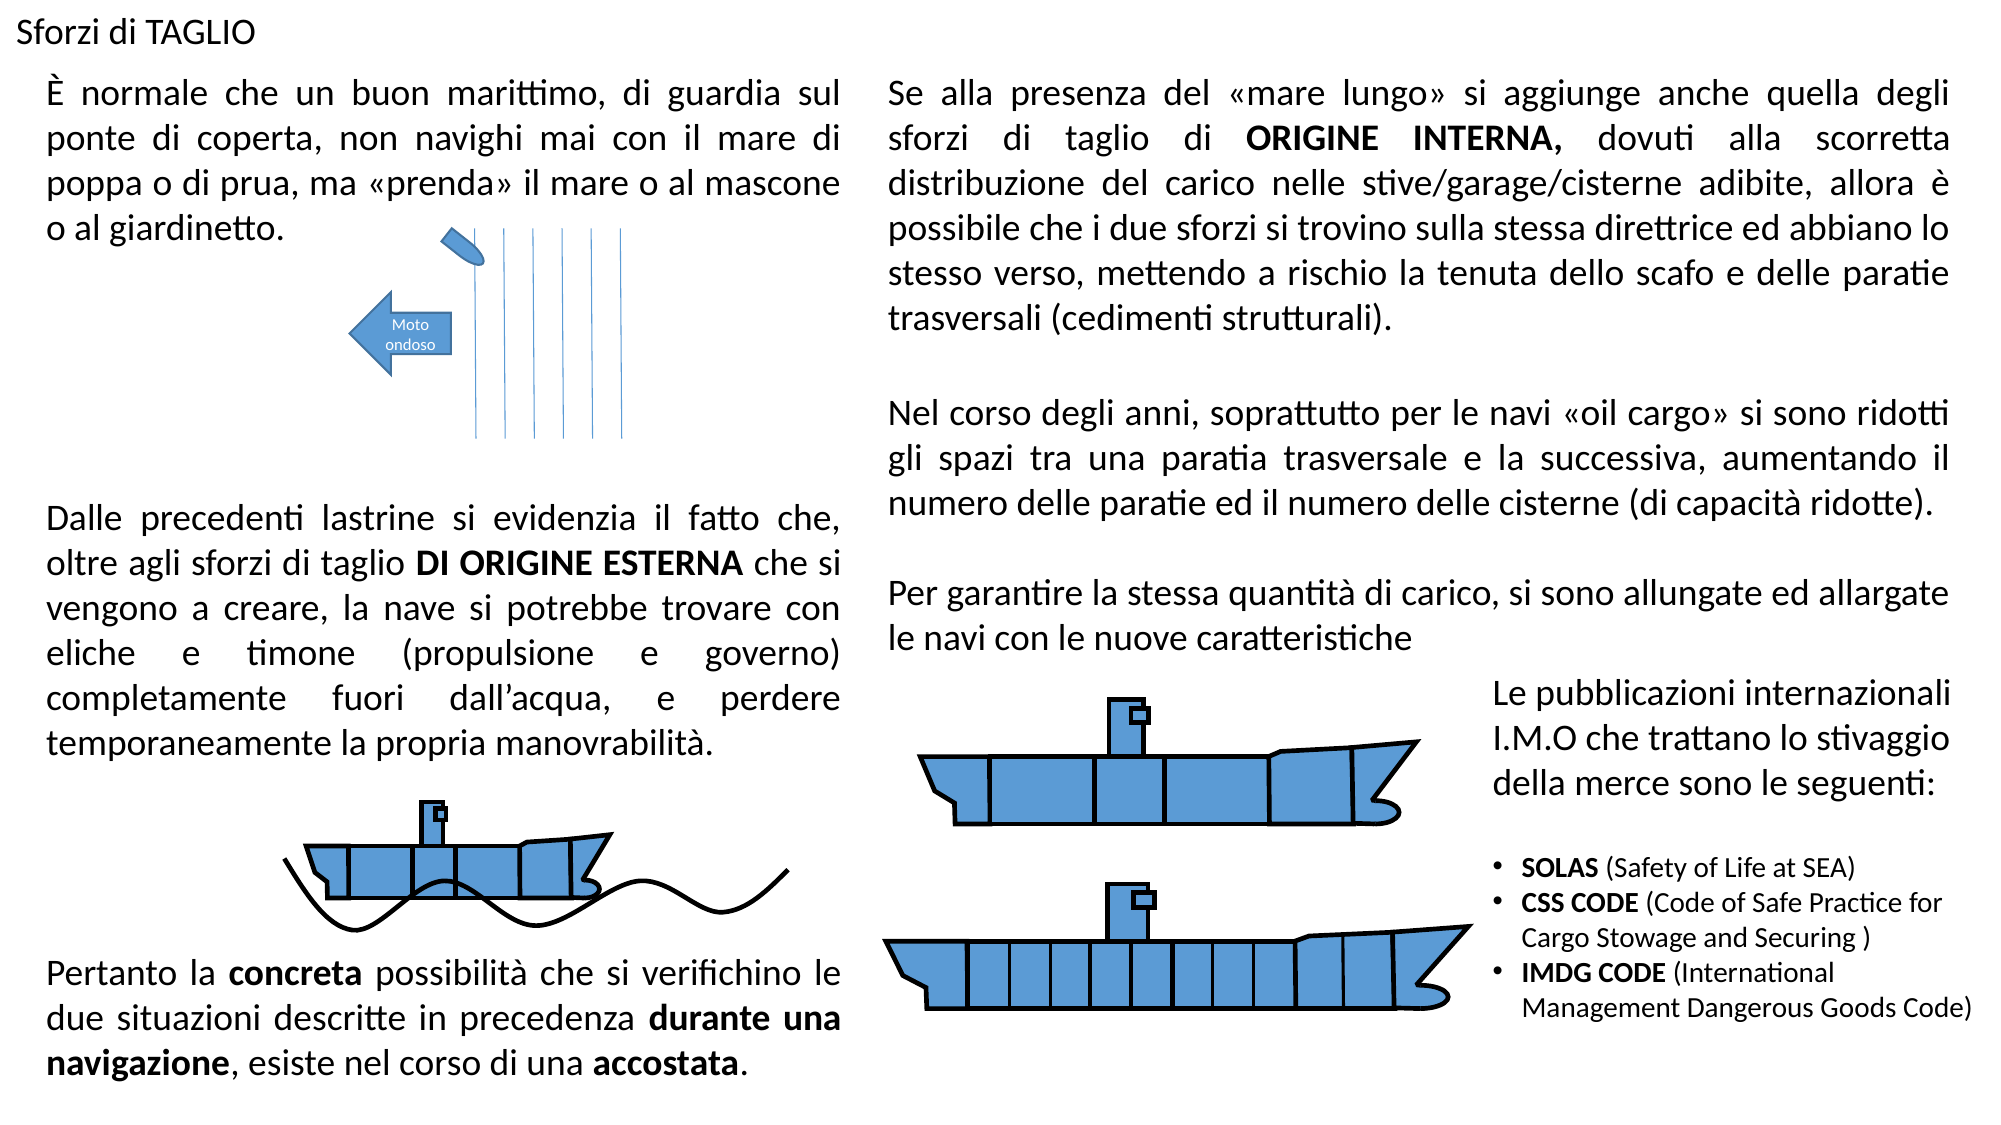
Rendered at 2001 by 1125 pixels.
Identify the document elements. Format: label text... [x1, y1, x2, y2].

text_box [480, 898, 602, 928]
text_box [308, 898, 412, 932]
text_box Moto ondoso [348, 289, 452, 378]
text_box [476, 246, 485, 266]
text_box Se alla presenza del «mare lungo» si aggiunge anche quella degli sforzi di taglio di ORIGINE INTERNA, dovuti alla scorretta distribuzione del carico nelle stive/garage/cisterne adibite, allora è possibile che i due sforzi si trovino sulla stessa direttrice ed abbiano lo stesso verso, mettendo a rischio la tenuta dello scafo e delle paratie trasversali (cedimenti strutturali). Nel corso degli anni, soprattutto per le navi «oil cargo» si sono ridotti gli spazi tra una paratia trasversale e la successiva, aumentando il numero delle paratie ed il numero delle cisterne (di capacità ridotte). Per garantire la stessa quantità di carico, si sono allungate ed allargate le navi con le nuove caratteristiche [873, 60, 1966, 666]
text_box [610, 865, 790, 914]
text_box È normale che un buon marittimo, di guardia sul ponte di coperta, non navighi mai con il mare di poppa o di prua, ma «prenda» il mare o al mascone o al giardinetto. Dalle precedenti lastrine si evidenzia il fatto che, oltre agli sforzi di taglio DI ORIGINE ESTERNA che si vengono a creare, la nave si potrebbe trovare con eliche e timone (propulsione e governo) completamente fuori dall’acqua, e perdere temporaneamente la propria manovrabilità. Pertanto la concreta possibilità che si verifichino le due situazioni descritte in precedenza durante una navigazione, esiste nel corso di una accostata. [31, 60, 857, 1091]
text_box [306, 801, 610, 898]
text_box [440, 226, 474, 265]
text_box Le pubblicazioni internazionali I.M.O che trattano lo stivaggio della merce sono le seguenti: SOLAS (Safety of Life at SEA) CSS CODE (Code of Safe Practice for Cargo Stowage and Securing ) IMDG CODE (International Management Dangerous Goods Code) [1477, 660, 1996, 1031]
text_box [282, 857, 306, 896]
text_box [920, 699, 1417, 824]
text_box Sforzi di TAGLIO [1, 0, 271, 60]
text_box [885, 883, 1469, 1011]
